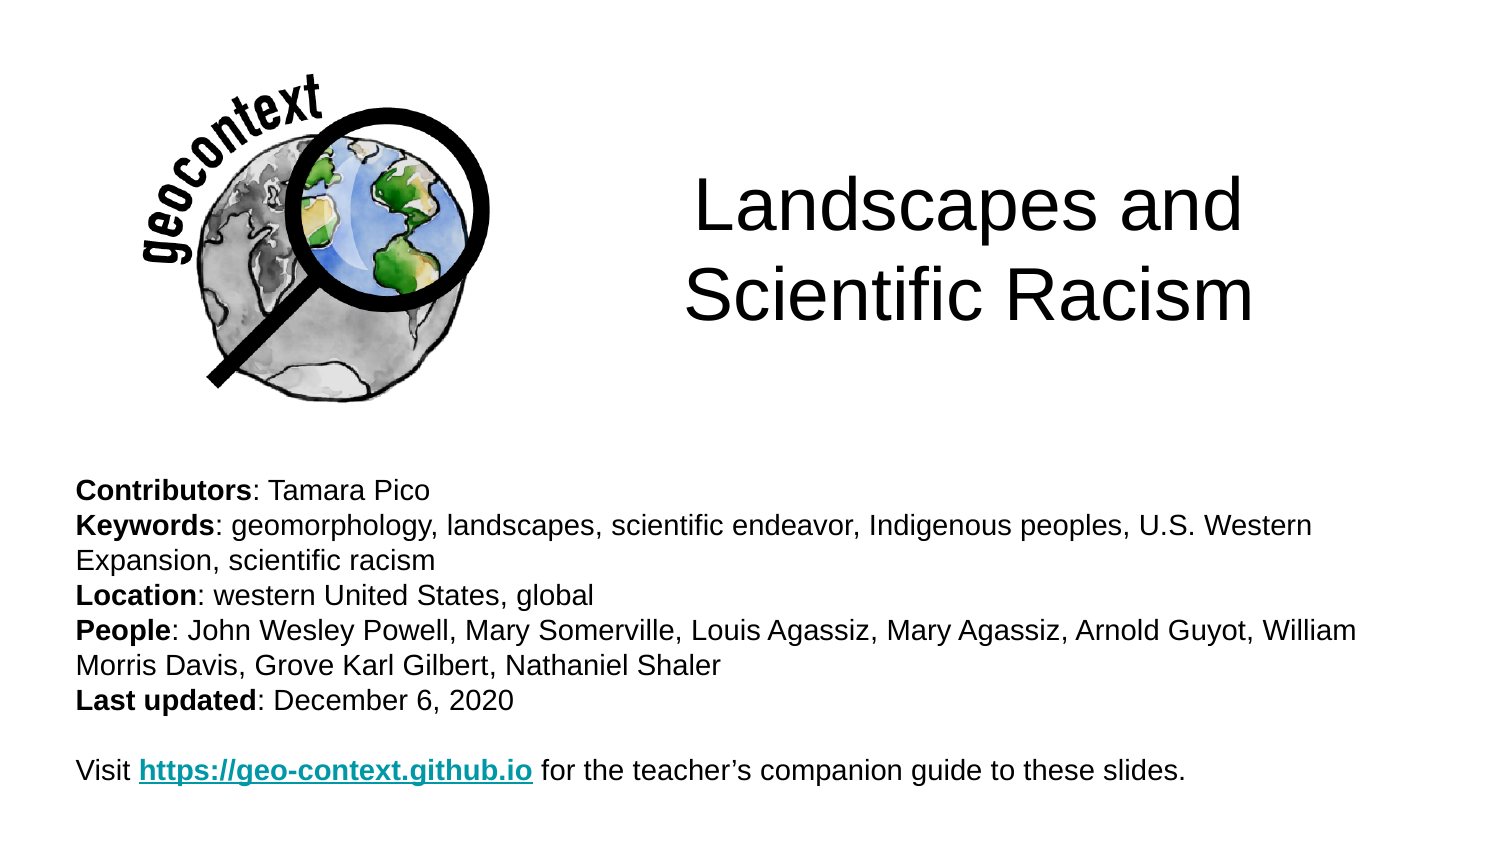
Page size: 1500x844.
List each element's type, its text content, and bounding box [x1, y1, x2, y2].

text_box Contributors: Tamara Pico Keywords: geomorphology, landscapes, scientific endeavor, Indigenous peoples, U.S. Western Expansion, scientific racism Location: western United States, global People: John Wesley Powell, Mary Somerville, Louis Agassiz, Mary Agassiz, Arnold Guyot, William Morris Davis, Grove Karl Gilbert, Nathaniel Shaler Last updated: December 6, 2020 Visit https://geo-context.github.io for the teacher’s companion guide to these slides. [60, 464, 1459, 844]
picture [118, 60, 490, 404]
text_box Landscapes and Scientific Racism [540, 104, 1399, 386]
